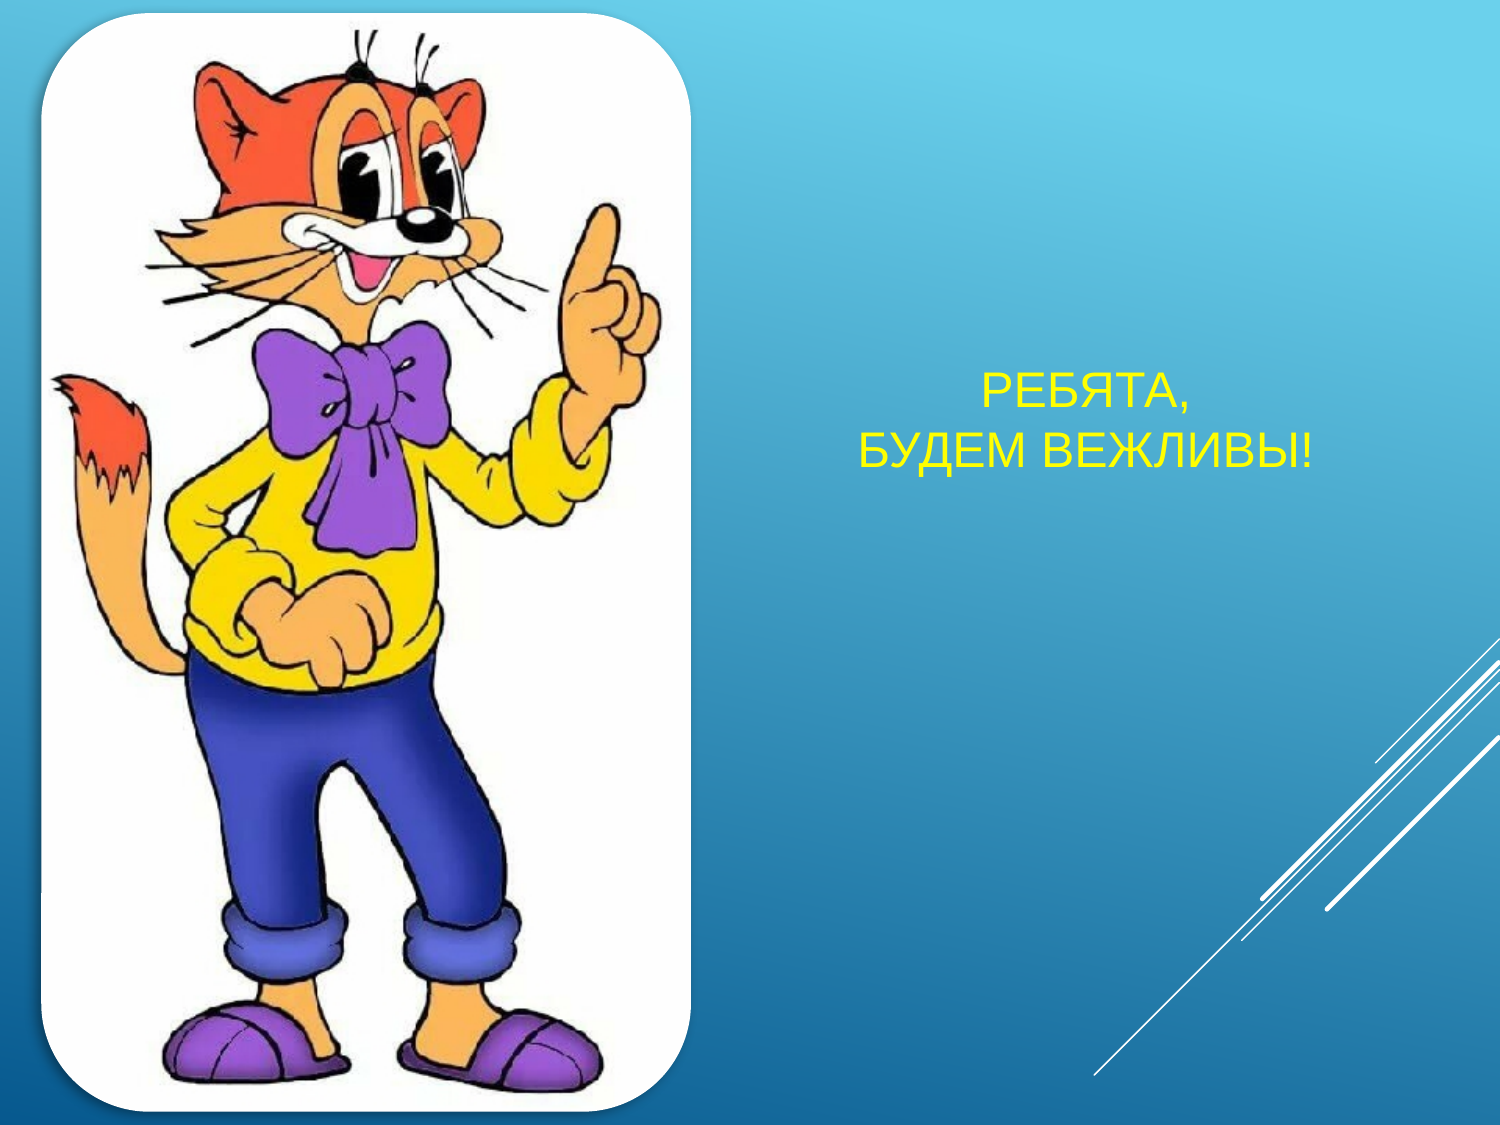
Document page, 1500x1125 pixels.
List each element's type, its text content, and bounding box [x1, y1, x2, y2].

text_box РЕБЯТА, БУДЕМ ВЕЖЛИВЫ! [842, 349, 1330, 485]
picture [41, 12, 692, 1112]
